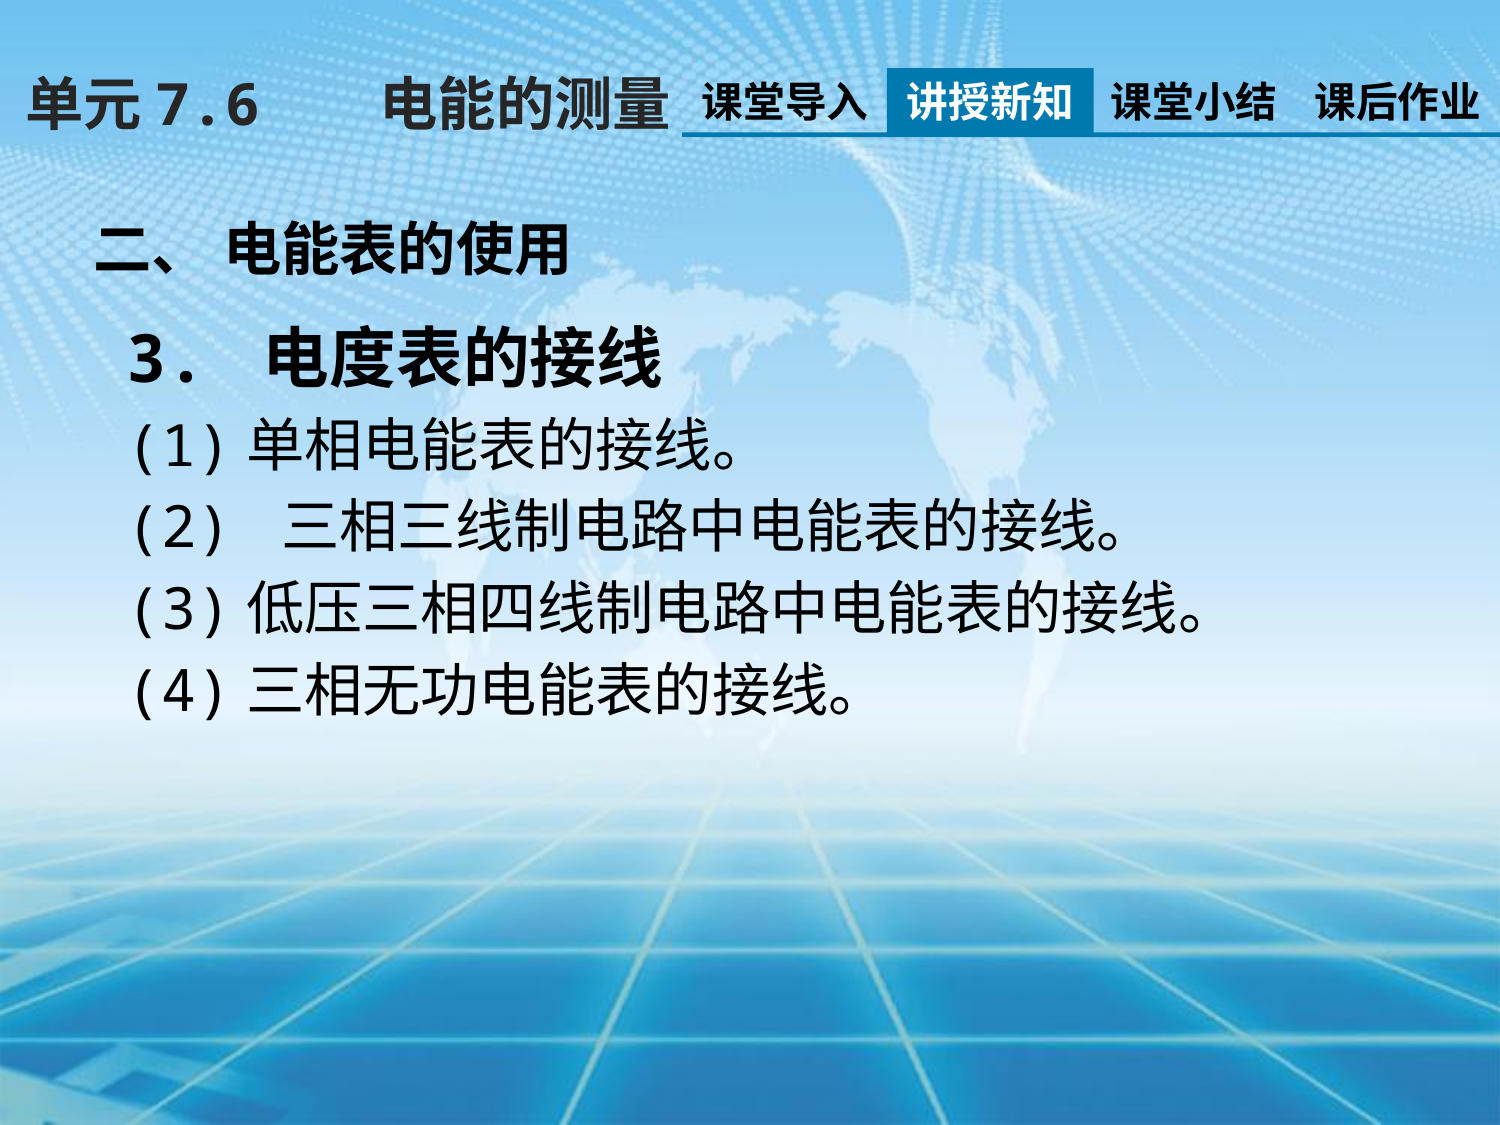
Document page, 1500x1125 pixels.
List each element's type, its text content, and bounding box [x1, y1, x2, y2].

picture [0, 0, 1500, 1125]
text_box 二、 电能表的使用 [78, 213, 1429, 280]
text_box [10, 59, 1500, 146]
text_box 3. 电度表的接线 (1)单相电能表的接线。 (2) 三相三线制电路中电能表的接线。 (3)低压三相四线制电路中电能表的接线。 (4)三相无功电能表的接线。 [111, 308, 1459, 930]
